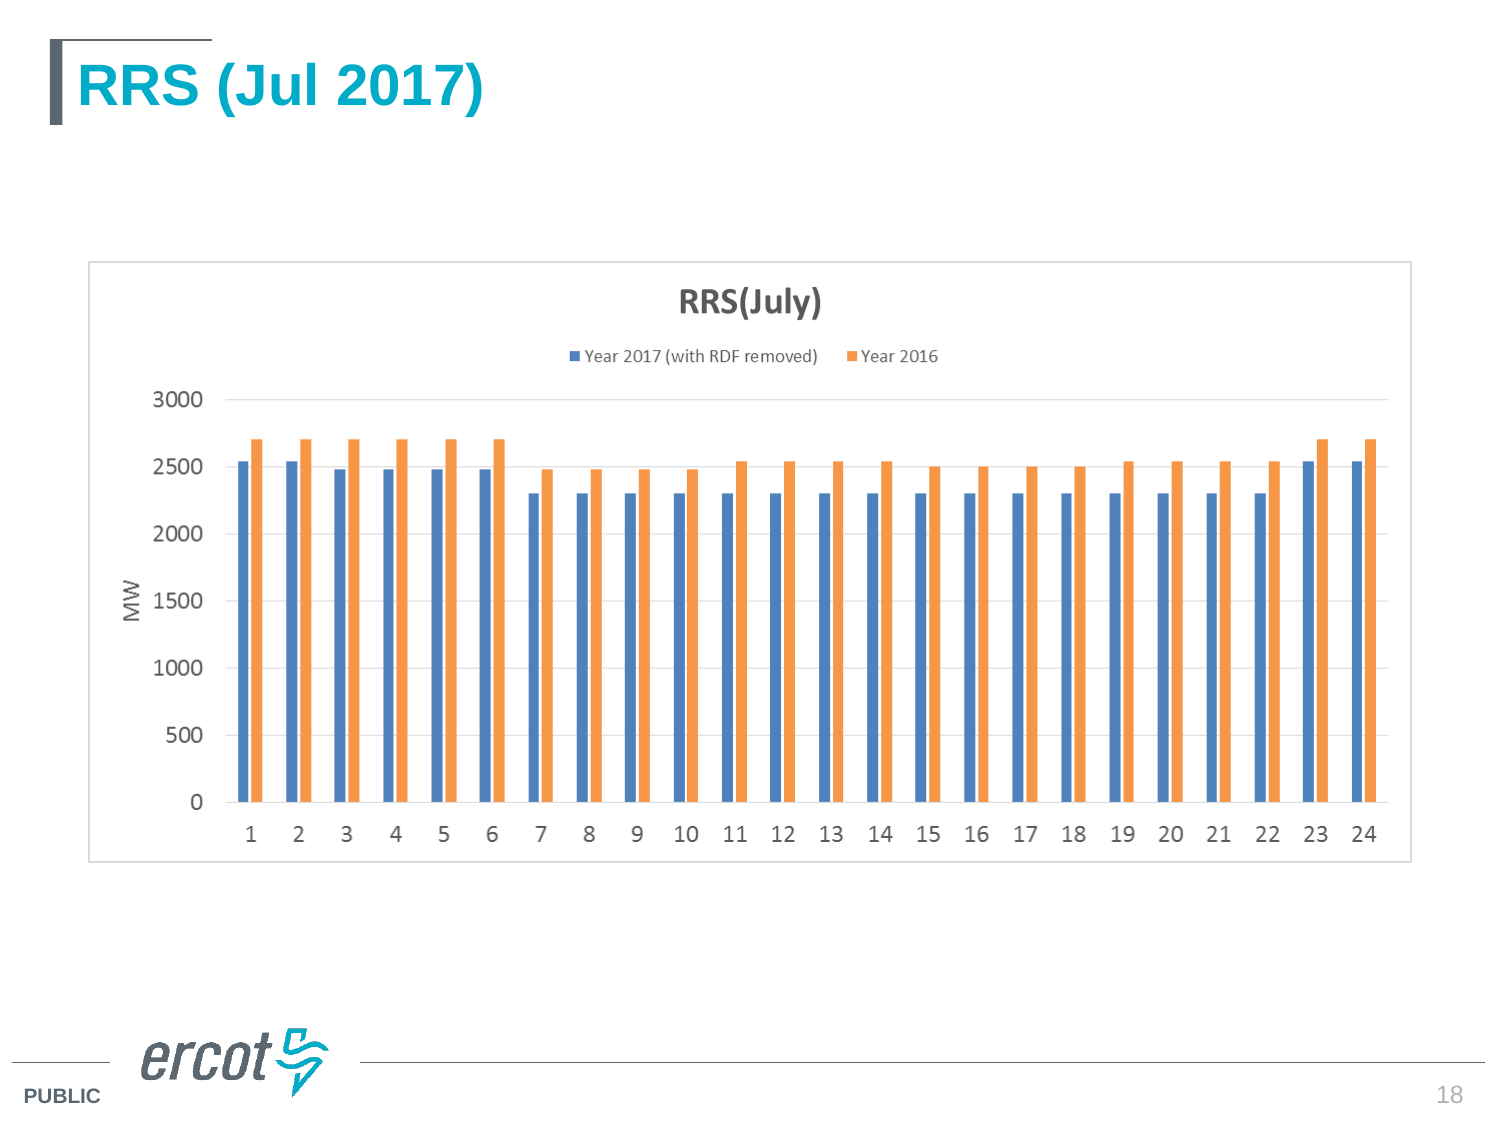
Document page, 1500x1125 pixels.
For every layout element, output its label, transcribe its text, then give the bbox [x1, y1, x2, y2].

slide_number 18 [1412, 1076, 1488, 1112]
title RRS (Jul 2017) [62, 39, 1450, 228]
picture [88, 261, 1412, 864]
picture [137, 1024, 332, 1100]
